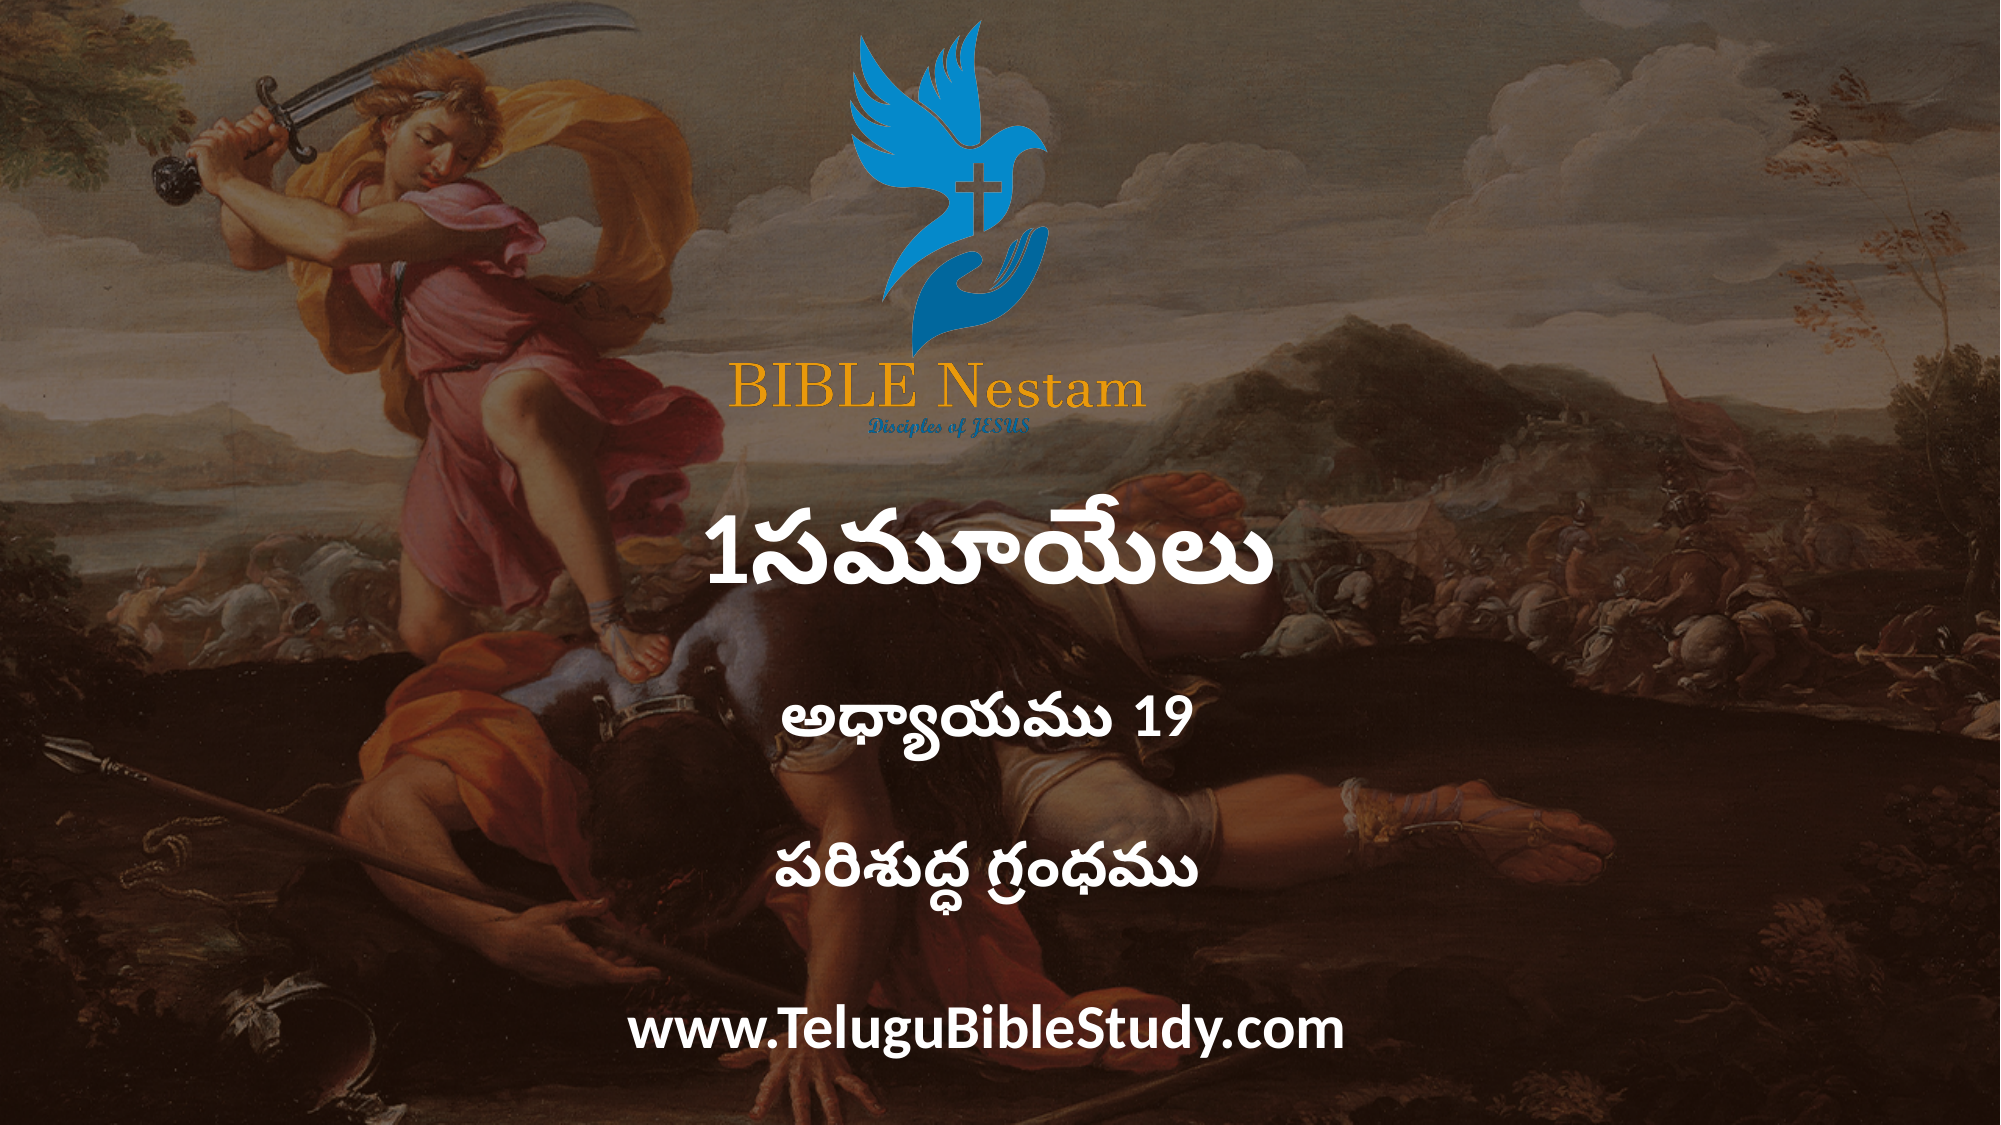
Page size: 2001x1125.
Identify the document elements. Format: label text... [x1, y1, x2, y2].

subtitle అధ్యాయము 19 పరిశుద్ధ గ్రంధము www.TeluguBibleStudy.com [50, 666, 1925, 1084]
picture [0, 0, 2000, 1125]
title 1సమూయేలు [50, 437, 1925, 646]
